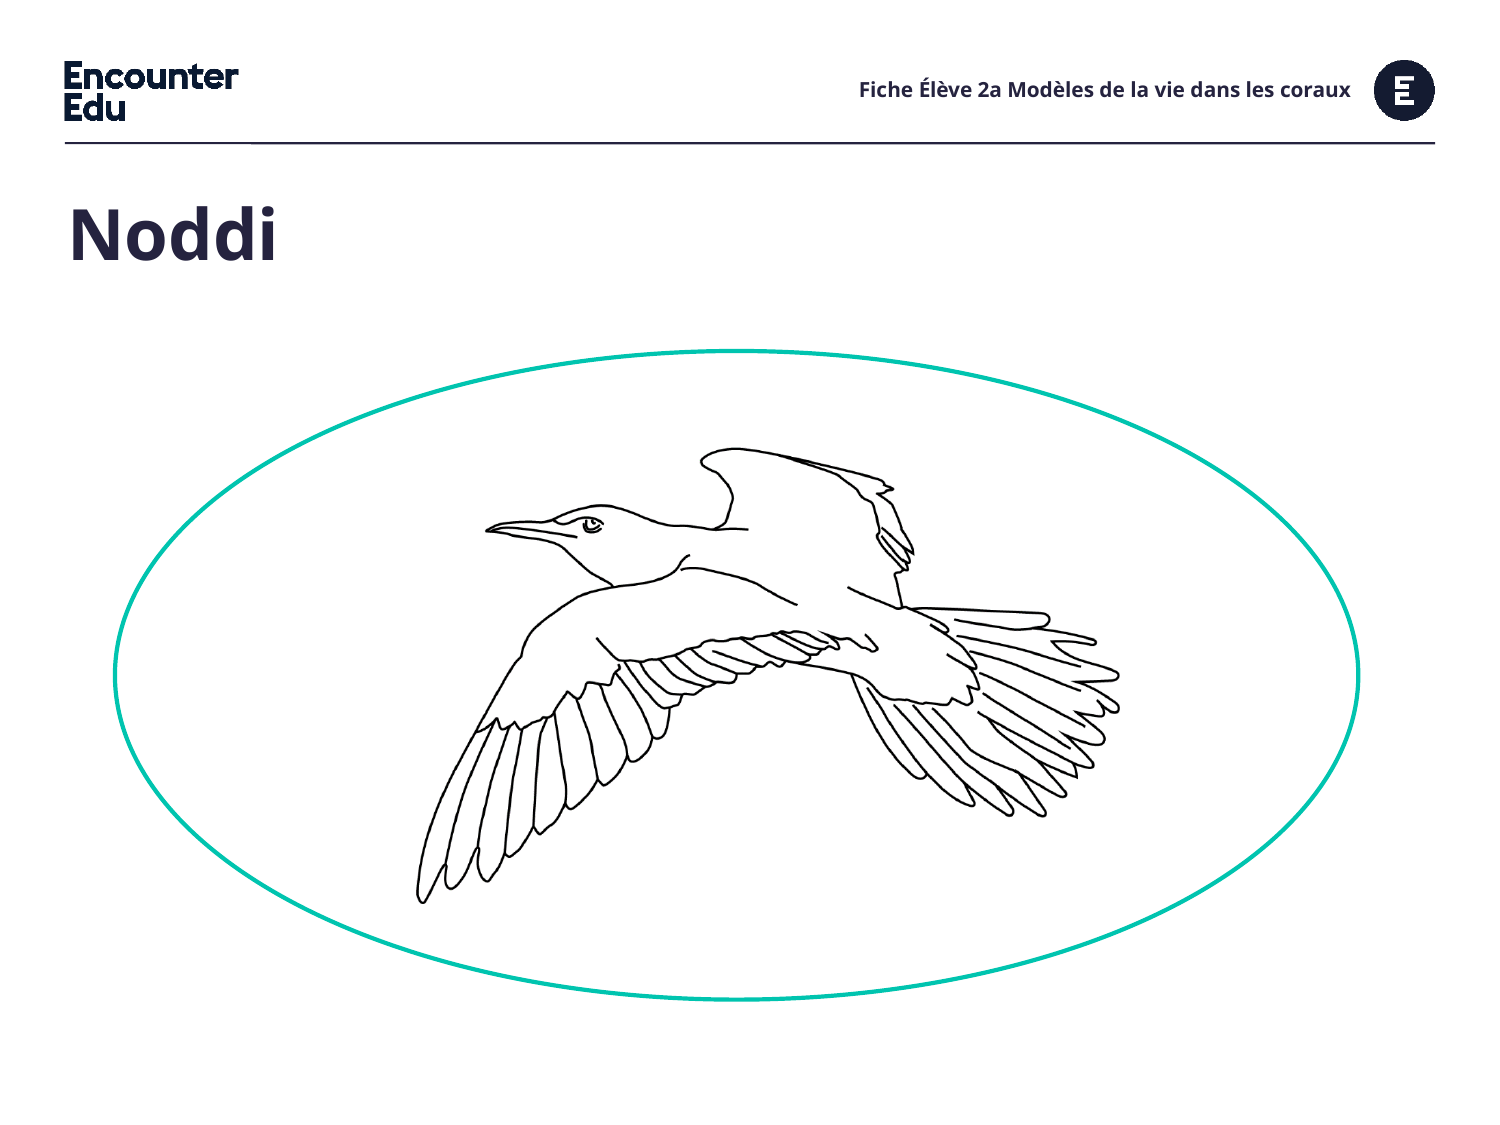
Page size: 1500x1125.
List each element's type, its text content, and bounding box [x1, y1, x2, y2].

text_box [114, 366, 1359, 1000]
picture [416, 446, 1120, 904]
title Fiche Élève 2a Modèles de la vie dans les coraux [749, 67, 1359, 114]
list Noddi [59, 191, 929, 394]
picture [60, 59, 243, 122]
picture [1372, 58, 1436, 122]
